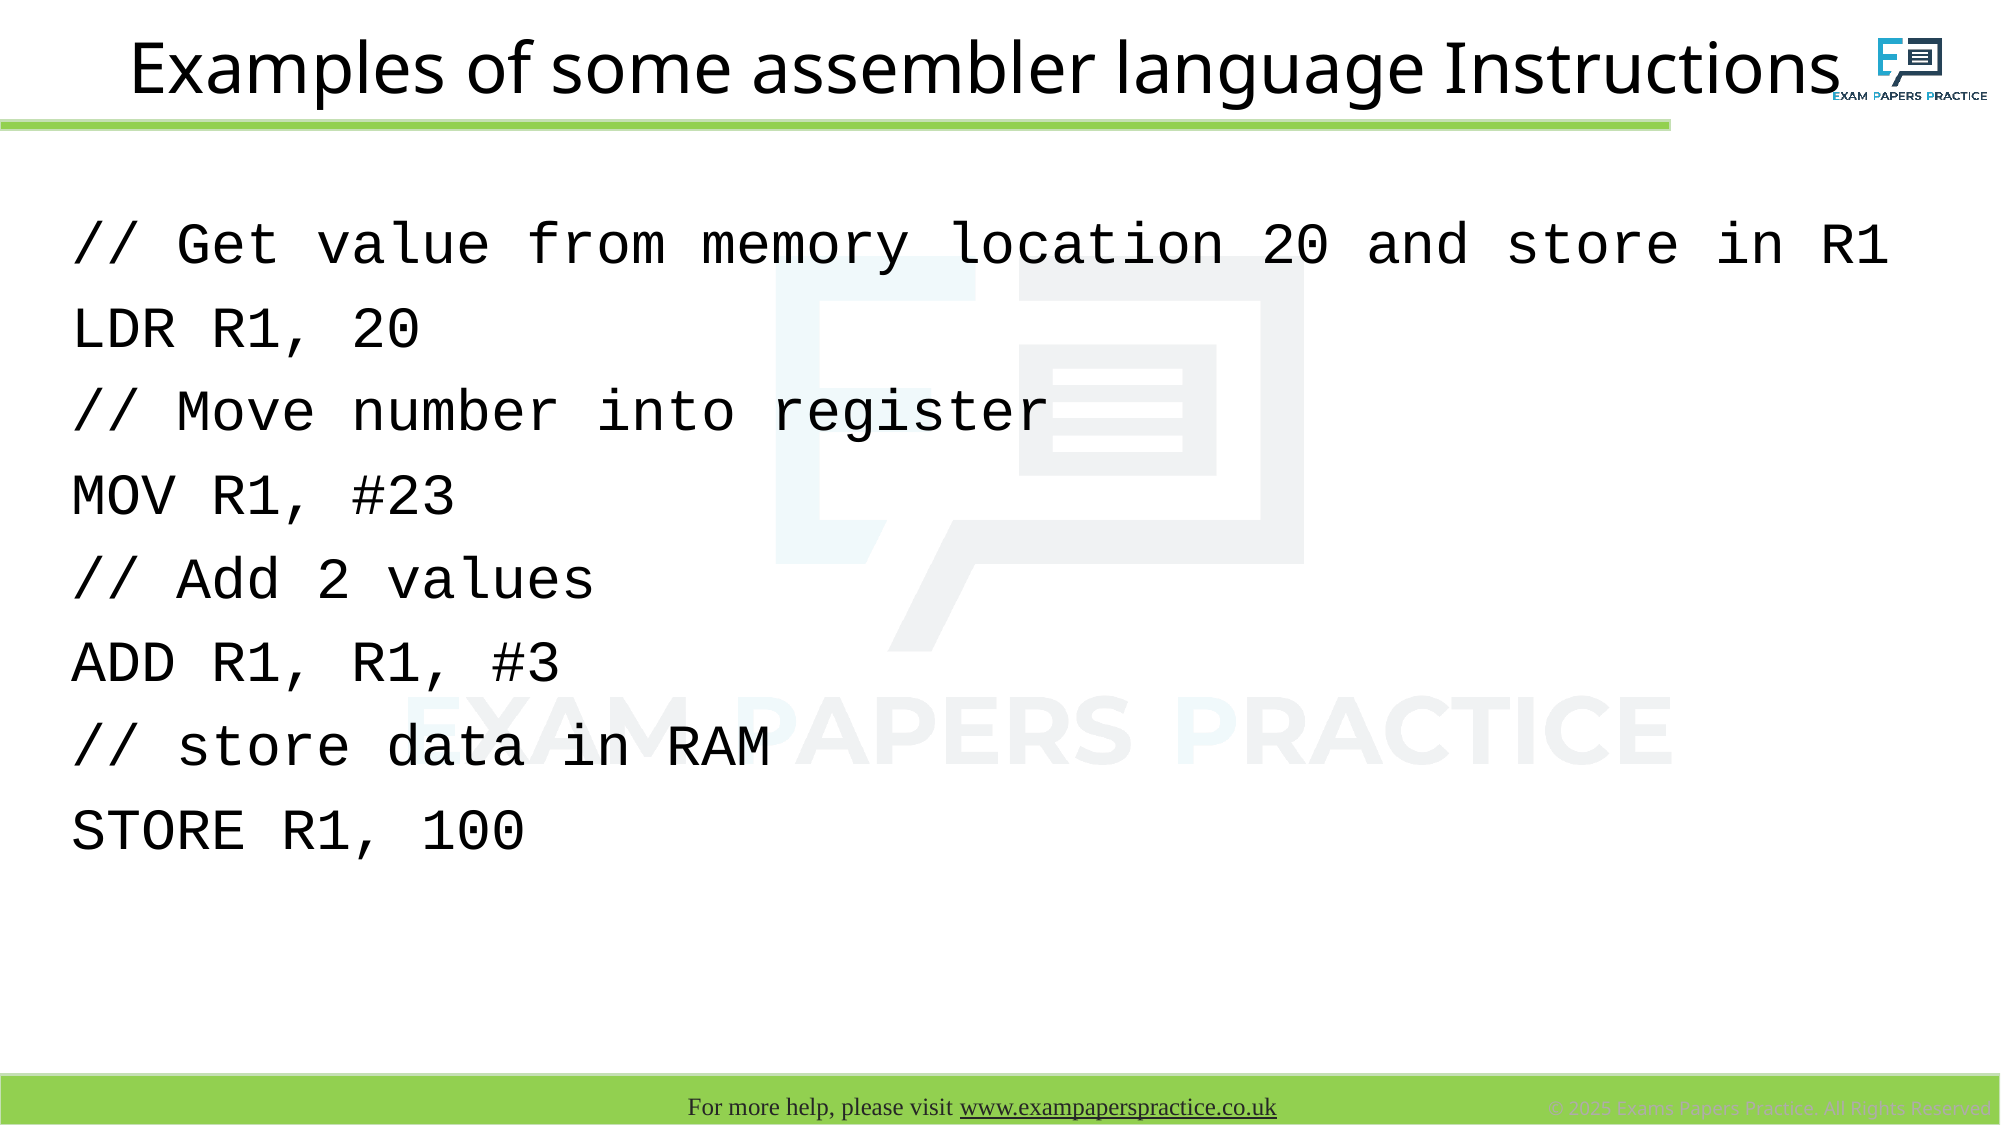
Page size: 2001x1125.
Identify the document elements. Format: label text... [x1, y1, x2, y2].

title Examples of some assembler language Instructions [113, 16, 1896, 125]
list // Get value from memory location 20 and store in R1 LDR R1, 20 // Move number into register MOV R1, #23 // Add 2 values ADD R1, R1, #3 // store data in RAM STORE R1, 100 [56, 205, 1957, 920]
